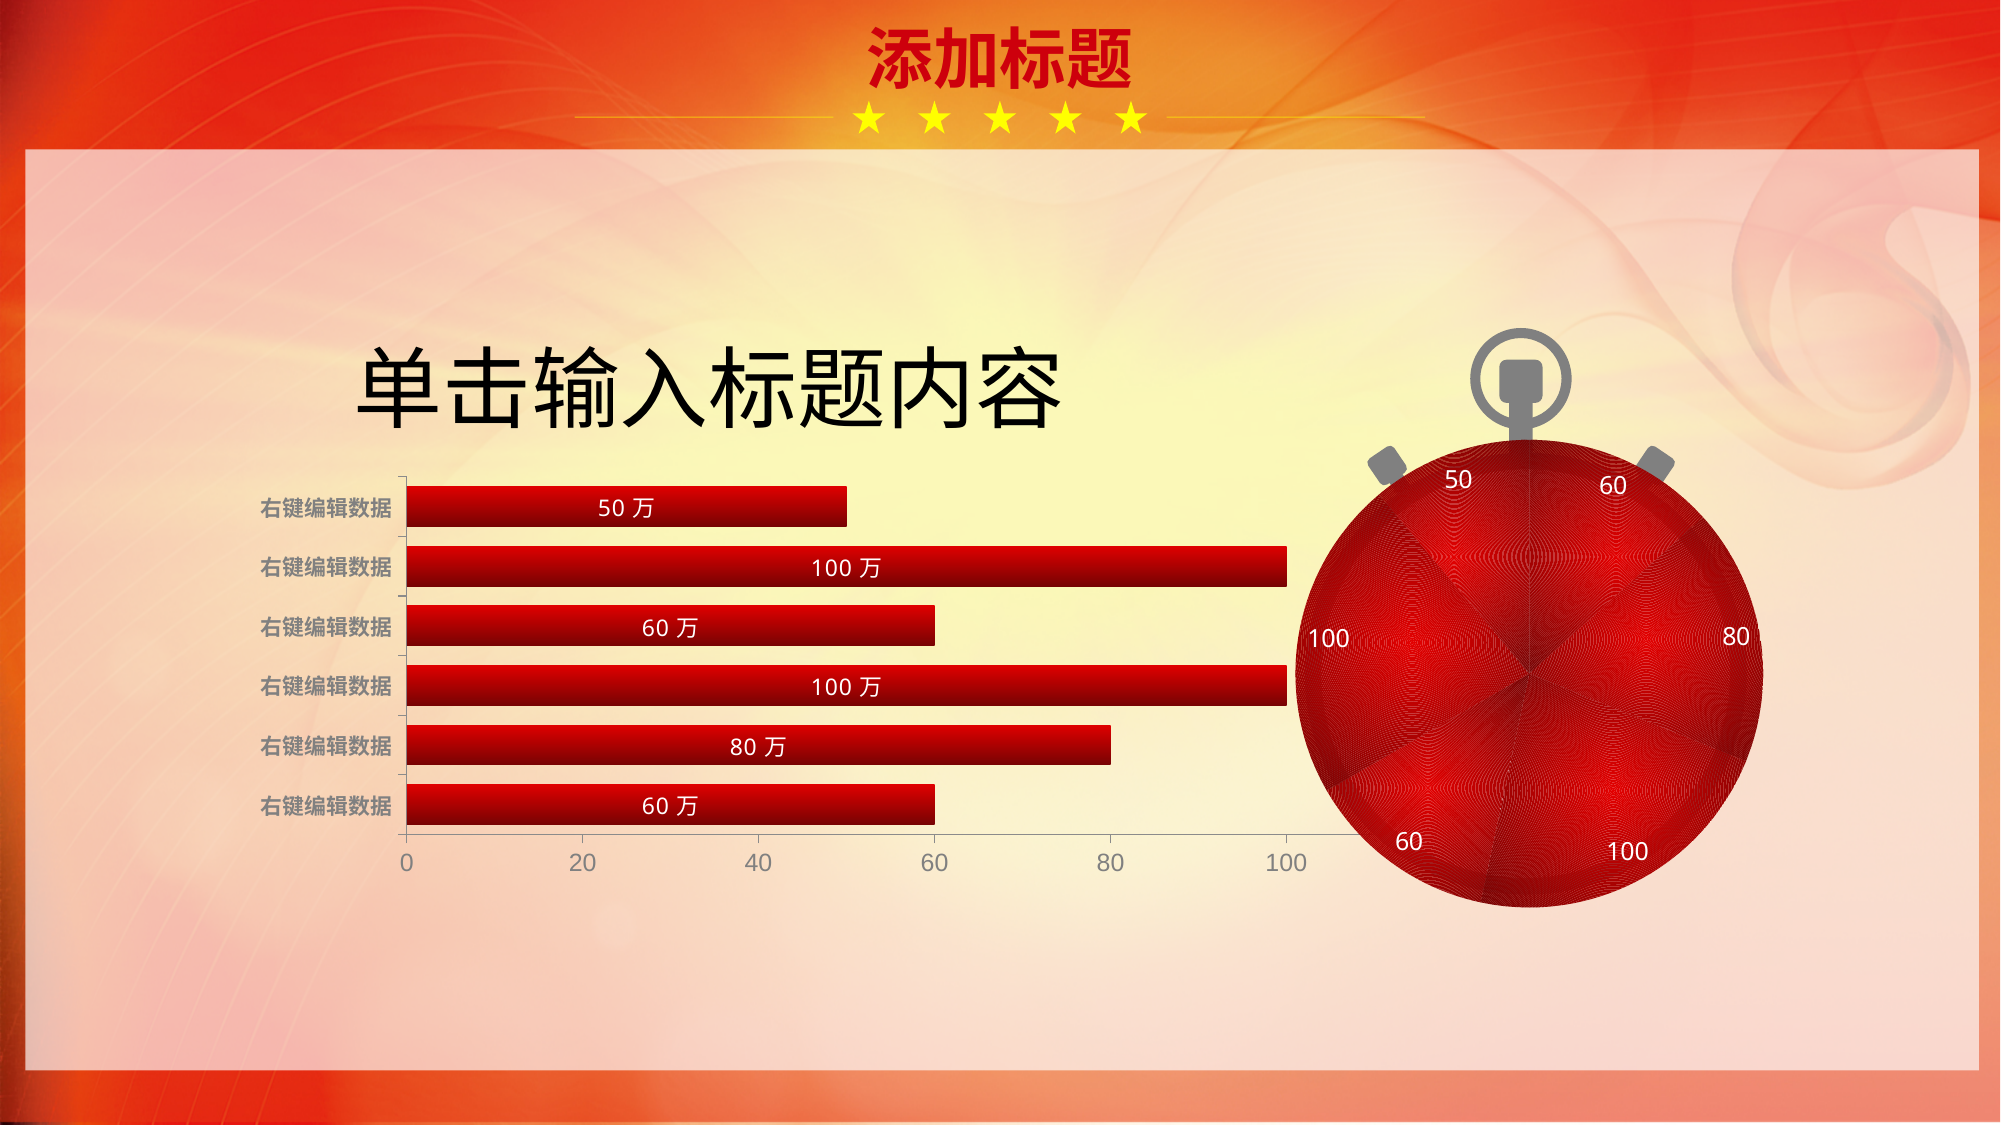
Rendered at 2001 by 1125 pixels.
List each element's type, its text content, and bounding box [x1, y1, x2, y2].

chart [7, 430, 1895, 941]
text_box 单击输入标题内容 [338, 325, 1080, 447]
text_box 添加标题 [851, 9, 1149, 100]
text_box [24, 148, 1980, 1071]
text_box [574, 100, 1426, 134]
picture [0, 0, 2001, 1125]
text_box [1312, 327, 1739, 430]
